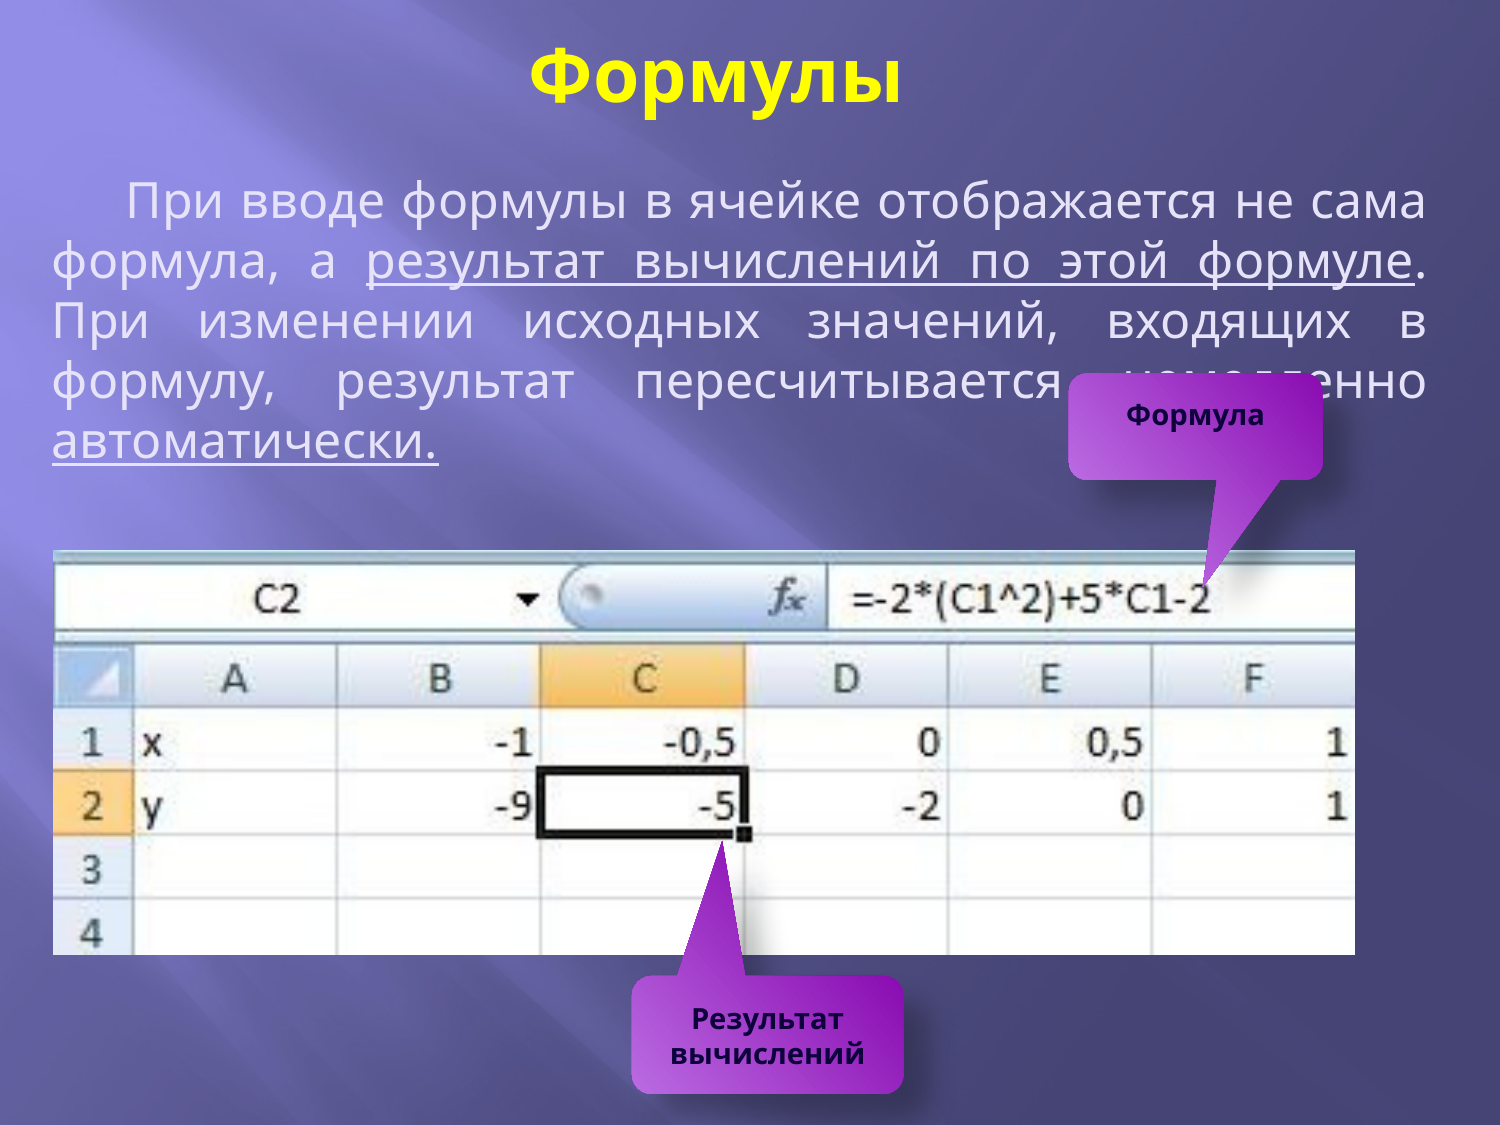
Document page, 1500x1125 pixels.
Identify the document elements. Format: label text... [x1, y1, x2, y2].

text_box Формула [1068, 373, 1323, 550]
text_box Формулы [341, 20, 1092, 205]
text_box При вводе формулы в ячейке отображается не сама формула, а результат вычислений по этой формуле. При изменении исходных значений, входящих в формулу, результат пересчитывается немедленно автоматически. [37, 161, 1443, 477]
text_box Результат вычислений [631, 1000, 904, 1094]
picture [52, 550, 1355, 955]
